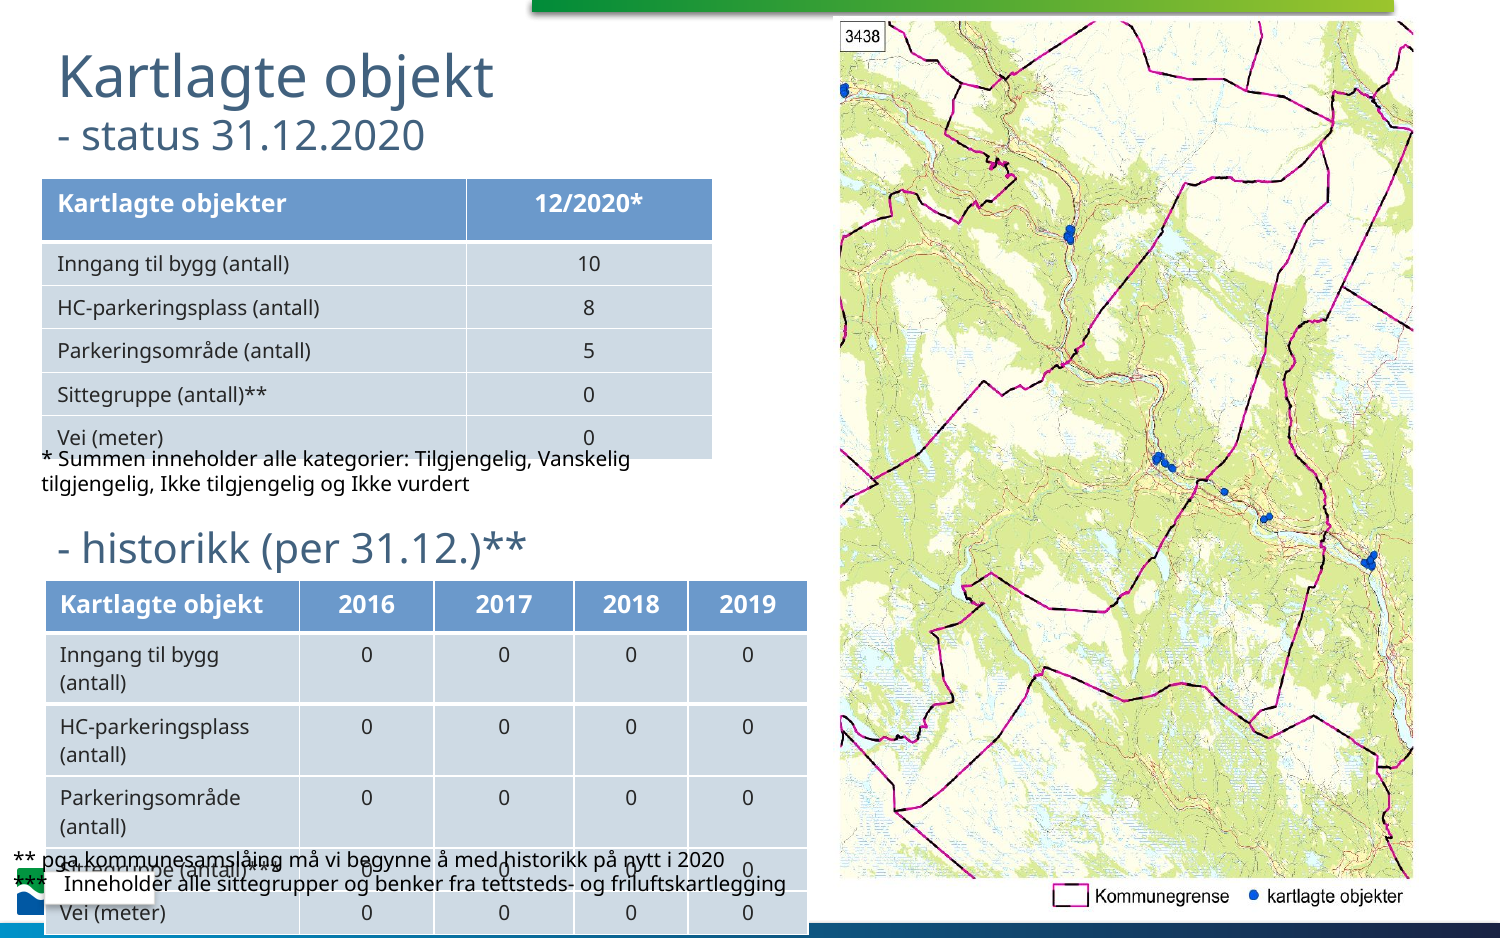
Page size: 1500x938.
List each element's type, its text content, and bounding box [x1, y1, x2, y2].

picture [833, 16, 1419, 913]
table_cell HC-parkeringsplass (antall) [42, 286, 466, 328]
table_cell 0 [467, 373, 712, 415]
table_header 2019 [689, 581, 807, 631]
table_cell 0 [435, 777, 573, 838]
table_cell 0 [300, 777, 433, 838]
table_cell 0 [575, 904, 687, 934]
table_cell Inngang til bygg (antall) [42, 244, 466, 285]
table_cell 0 [300, 904, 433, 934]
table_cell 0 [689, 706, 807, 775]
table_cell Vei (meter) [46, 904, 299, 934]
table_header 2018 [575, 581, 687, 631]
table_header Kartlagte objekt [46, 581, 299, 631]
table_cell Inngang til bygg (antall) [46, 635, 299, 702]
table_cell 0 [300, 706, 433, 775]
table_cell 0 [300, 635, 433, 702]
text_box Kartlagte objekt - status 31.12.2020 [42, 24, 828, 167]
table_cell Sittegruppe (antall)** [42, 373, 466, 415]
table_cell 0 [435, 904, 573, 934]
table_header 2017 [435, 581, 573, 631]
table_cell 0 [689, 635, 807, 702]
table_cell 0 [575, 635, 687, 702]
table_cell 0 [435, 706, 573, 775]
table_cell 0 [575, 777, 687, 838]
table_cell HC-parkeringsplass (antall) [46, 706, 299, 775]
table_cell Vei (meter) [42, 416, 466, 438]
text_box ** pga kommunesamslåing må vi begynne å med historikk på nytt i 2020 *** Inneholder alle sittegrupper og benker fra tettsteds- og friluftskartlegging [0, 838, 802, 904]
text_box - historikk (per 31.12.)** [42, 496, 828, 580]
table_cell 8 [467, 286, 712, 328]
table_cell 10 [467, 244, 712, 285]
table_cell 0 [575, 706, 687, 775]
table_cell 0 [435, 635, 573, 702]
table_cell 0 [802, 849, 807, 890]
table_header 12/2020* [467, 179, 712, 240]
table_header Kartlagte objekter [42, 179, 466, 240]
table_cell 0 [467, 416, 712, 459]
text_box * Summen inneholder alle kategorier: Tilgjengelig, Vanskelig tilgjengelig, Ikke tilgjengelig og Ikke vurdert [26, 438, 711, 504]
table_cell 0 [689, 892, 807, 934]
table_cell Parkeringsområde (antall) [42, 329, 466, 372]
table_cell 0 [689, 777, 807, 847]
table_cell 5 [467, 329, 712, 372]
table_header 2016 [300, 581, 433, 631]
table_cell Parkeringsområde (antall) [46, 777, 299, 838]
